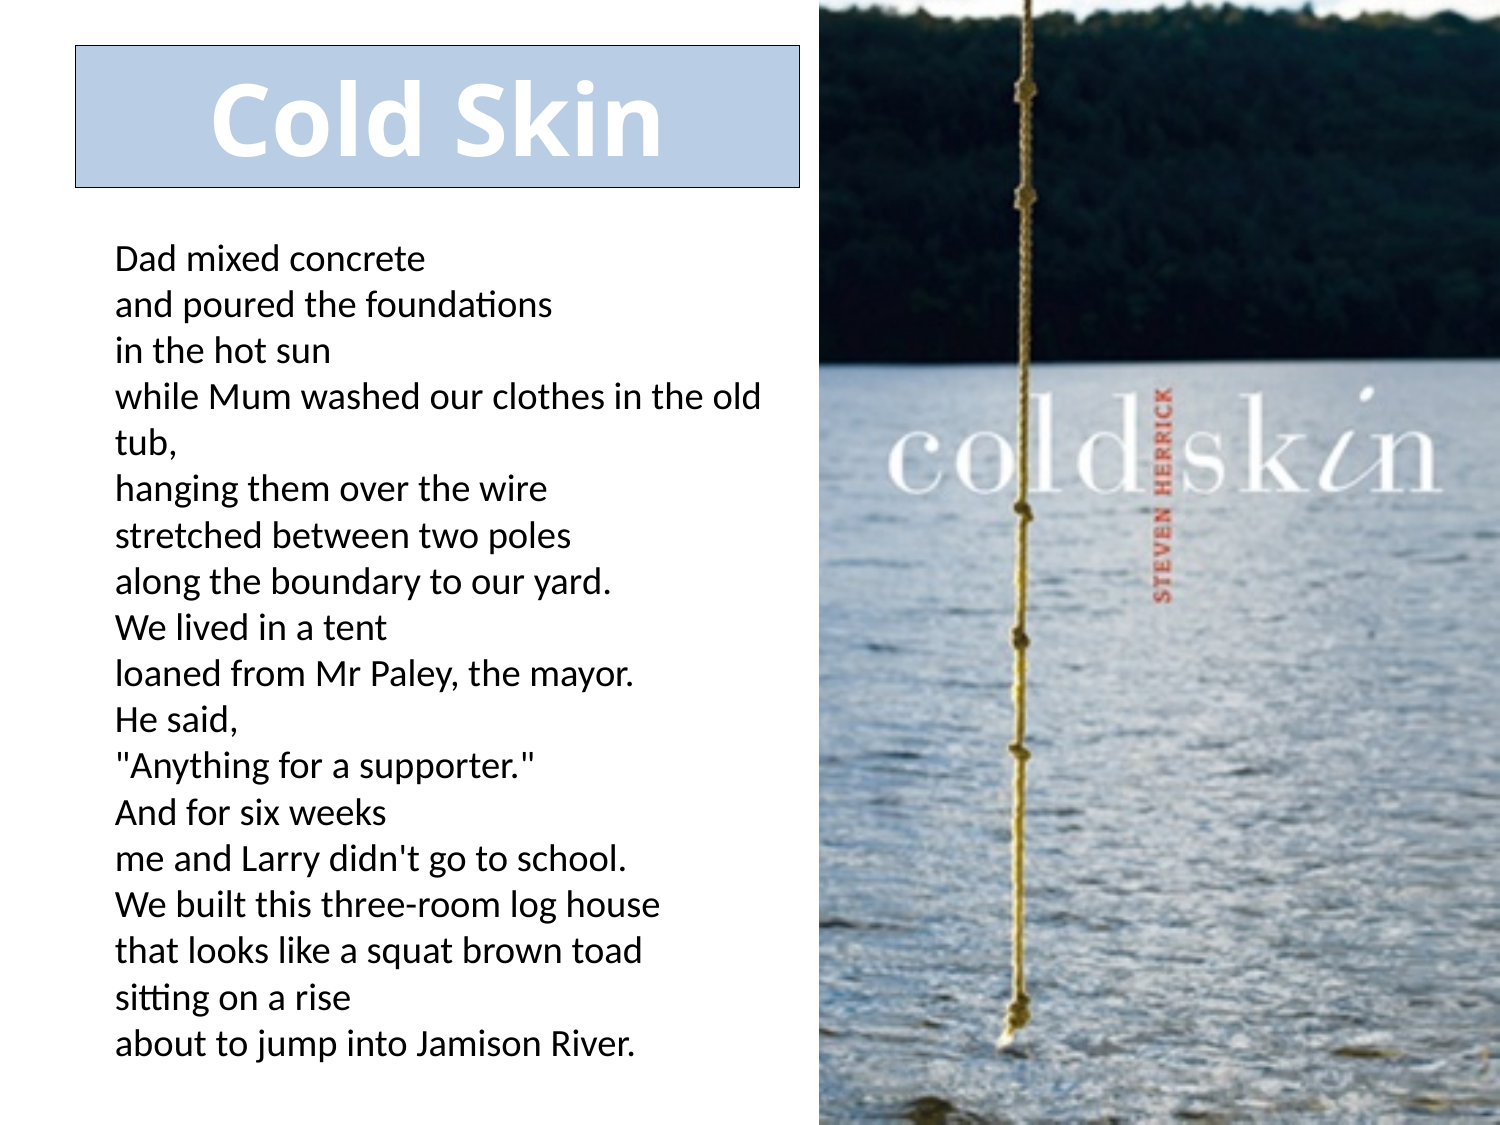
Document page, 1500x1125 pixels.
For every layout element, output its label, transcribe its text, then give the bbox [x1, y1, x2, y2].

picture [818, 0, 1500, 1125]
list Dad mixed concrete and poured the foundations in the hot sun while Mum washed our clothes in the old tub, hanging them over the wire stretched between two poles along the boundary to our yard. We lived in a tent loaned from Mr Paley, the mayor. He said, "Anything for a supporter." And for six weeks me and Larry didn't go to school. We built this three-room log house that looks like a squat brown toad sitting on a rise about to jump into Jamison River. [50, 224, 788, 1088]
title Cold Skin [75, 45, 800, 188]
